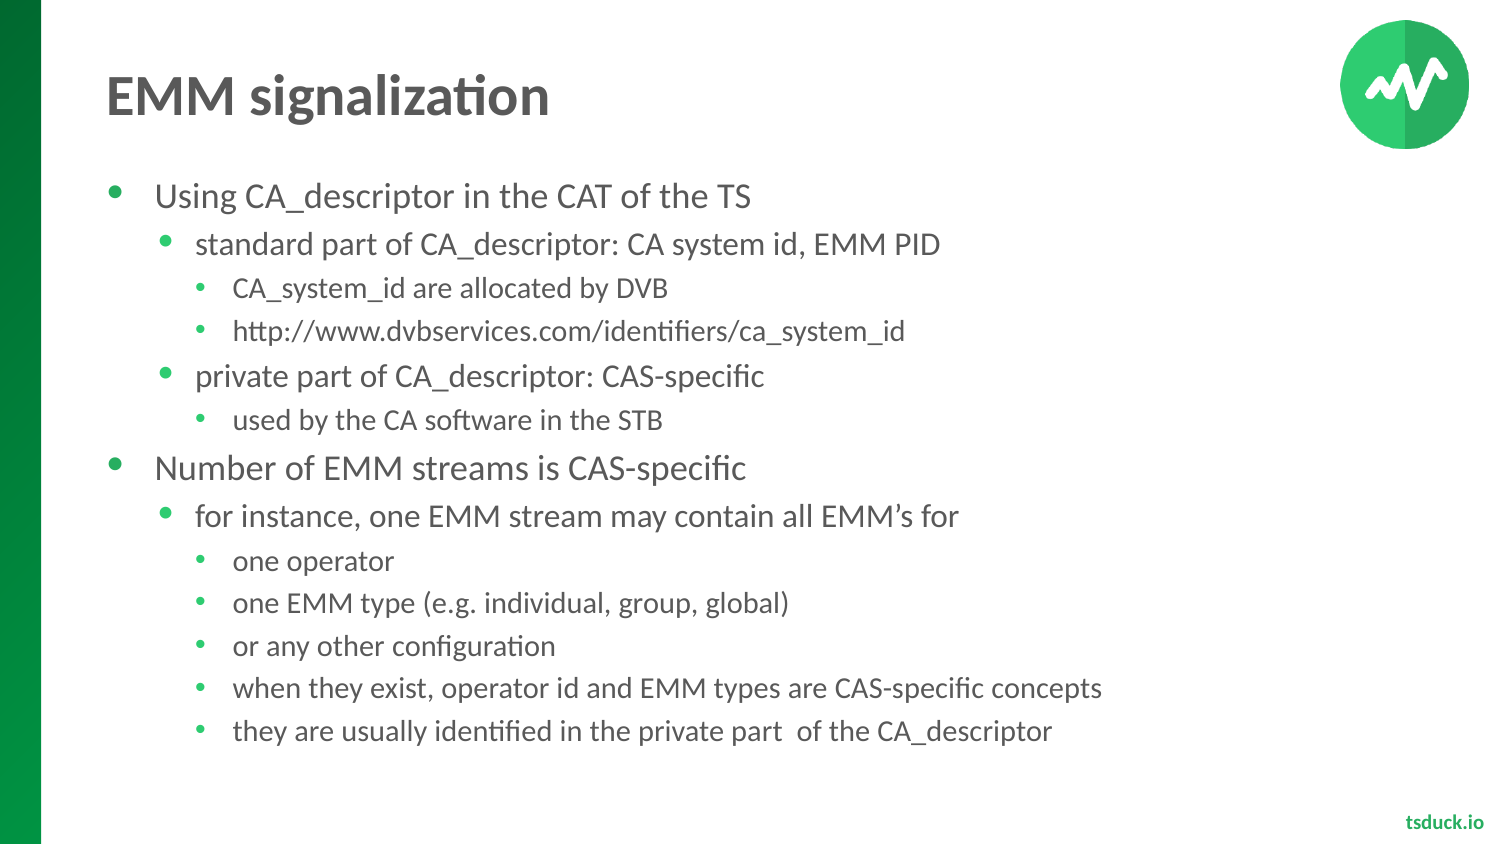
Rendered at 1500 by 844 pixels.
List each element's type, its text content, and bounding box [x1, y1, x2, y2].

picture [1340, 20, 1469, 149]
title EMM signalization [91, 38, 1333, 146]
list Using CA_descriptor in the CAT of the TS standard part of CA_descriptor: CA system id, EMM PID CA_system_id are allocated by DVB http://www.dvbservices.com/identifiers/ca_system_id private part of CA_descriptor: CAS-specific used by the CA software in the STB Number of EMM streams is CAS-specific for instance, one EMM stream may contain all EMM’s for one operator one EMM type (e.g. individual, group, global) or any other configuration when they exist, operator id and EMM types are CAS-specific concepts they are usually identified in the private part of the CA_descriptor [91, 164, 1454, 759]
